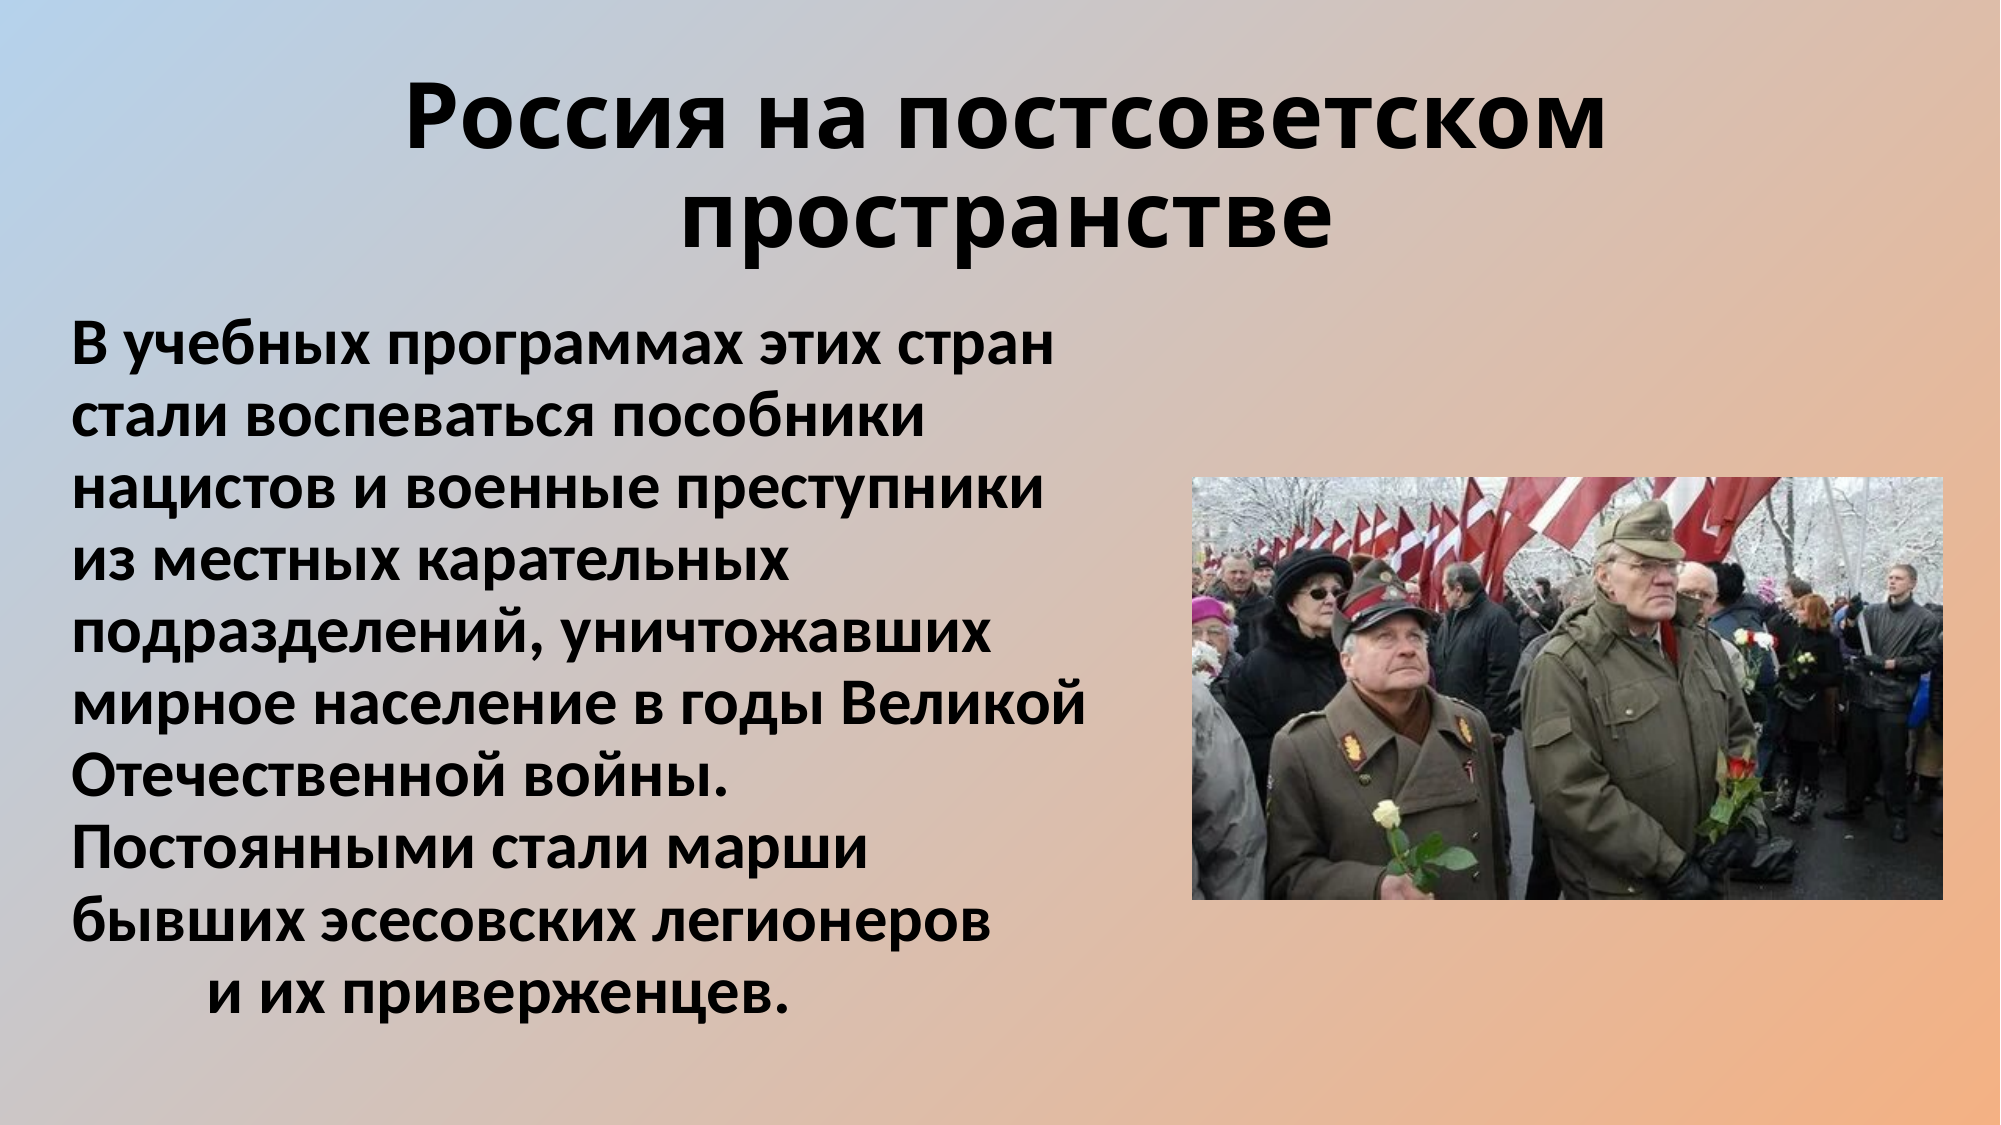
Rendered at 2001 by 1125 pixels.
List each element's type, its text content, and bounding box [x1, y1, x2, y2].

picture [1192, 477, 1943, 900]
title Россия на постсоветском пространстве [56, 59, 1958, 278]
list В учебных программах этих стран стали воспеваться пособники нацистов и военные преступники из местных карательных подразделений, уничтожавших мирное население в годы Великой Отечественной войны. Постоянными стали марши бывших эсесовских легионеров и их приверженцев. [56, 299, 1110, 1078]
